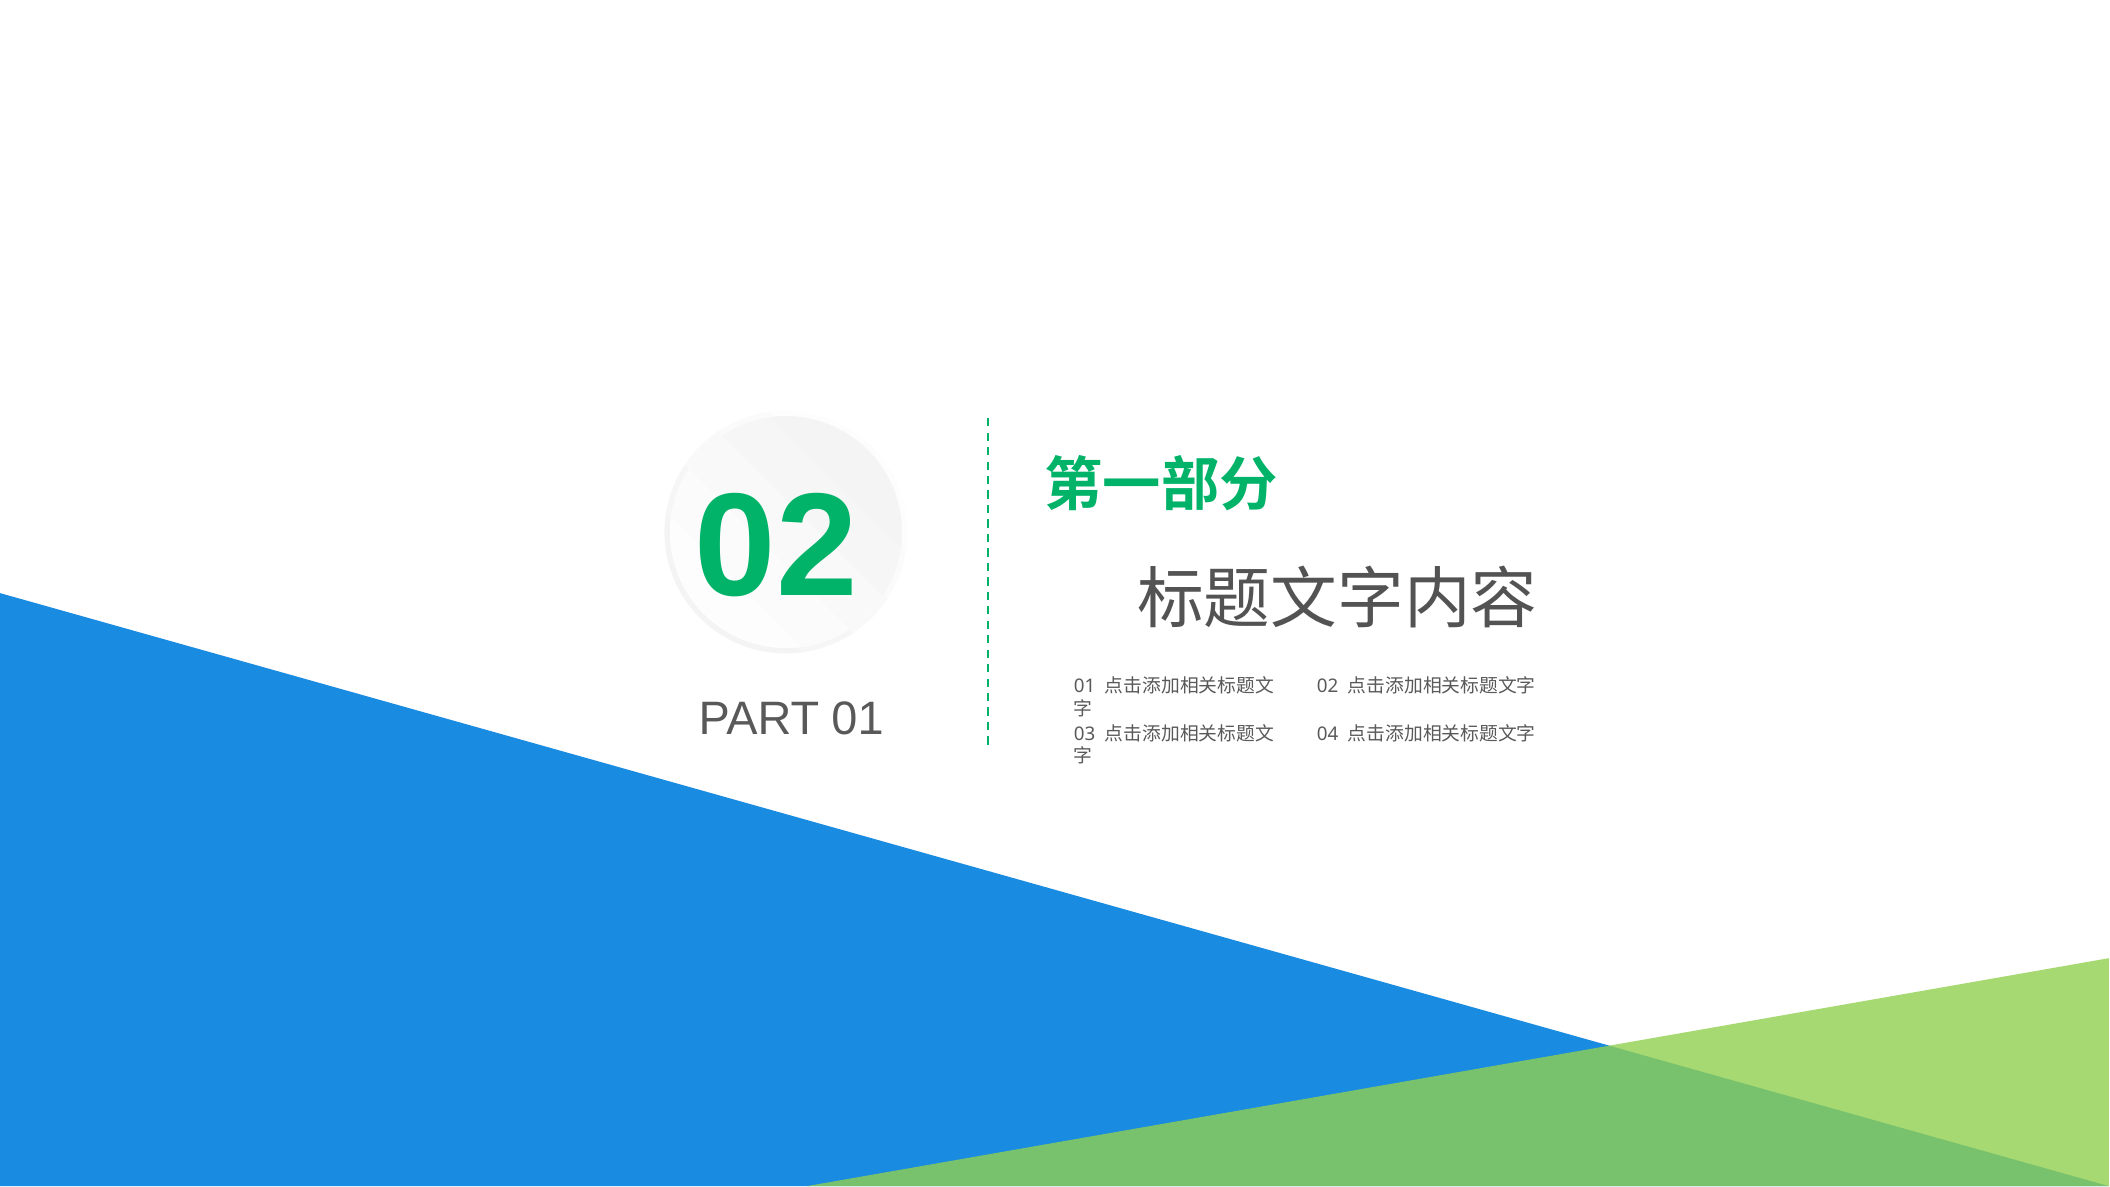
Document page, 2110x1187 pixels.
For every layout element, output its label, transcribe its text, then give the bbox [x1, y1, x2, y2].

text_box 04 点击添加相关标题文字 [1302, 714, 1560, 751]
text_box [806, 956, 2110, 1187]
text_box 03 点击添加相关标题文字 [1060, 714, 1306, 774]
text_box 02 点击添加相关标题文字 [1302, 666, 1560, 704]
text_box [664, 410, 907, 654]
text_box PART 01 [698, 687, 907, 745]
text_box 01 点击添加相关标题文字 [1060, 666, 1306, 714]
text_box 第一部分 标题文字内容 [1010, 439, 1568, 651]
text_box [0, 592, 1608, 1187]
